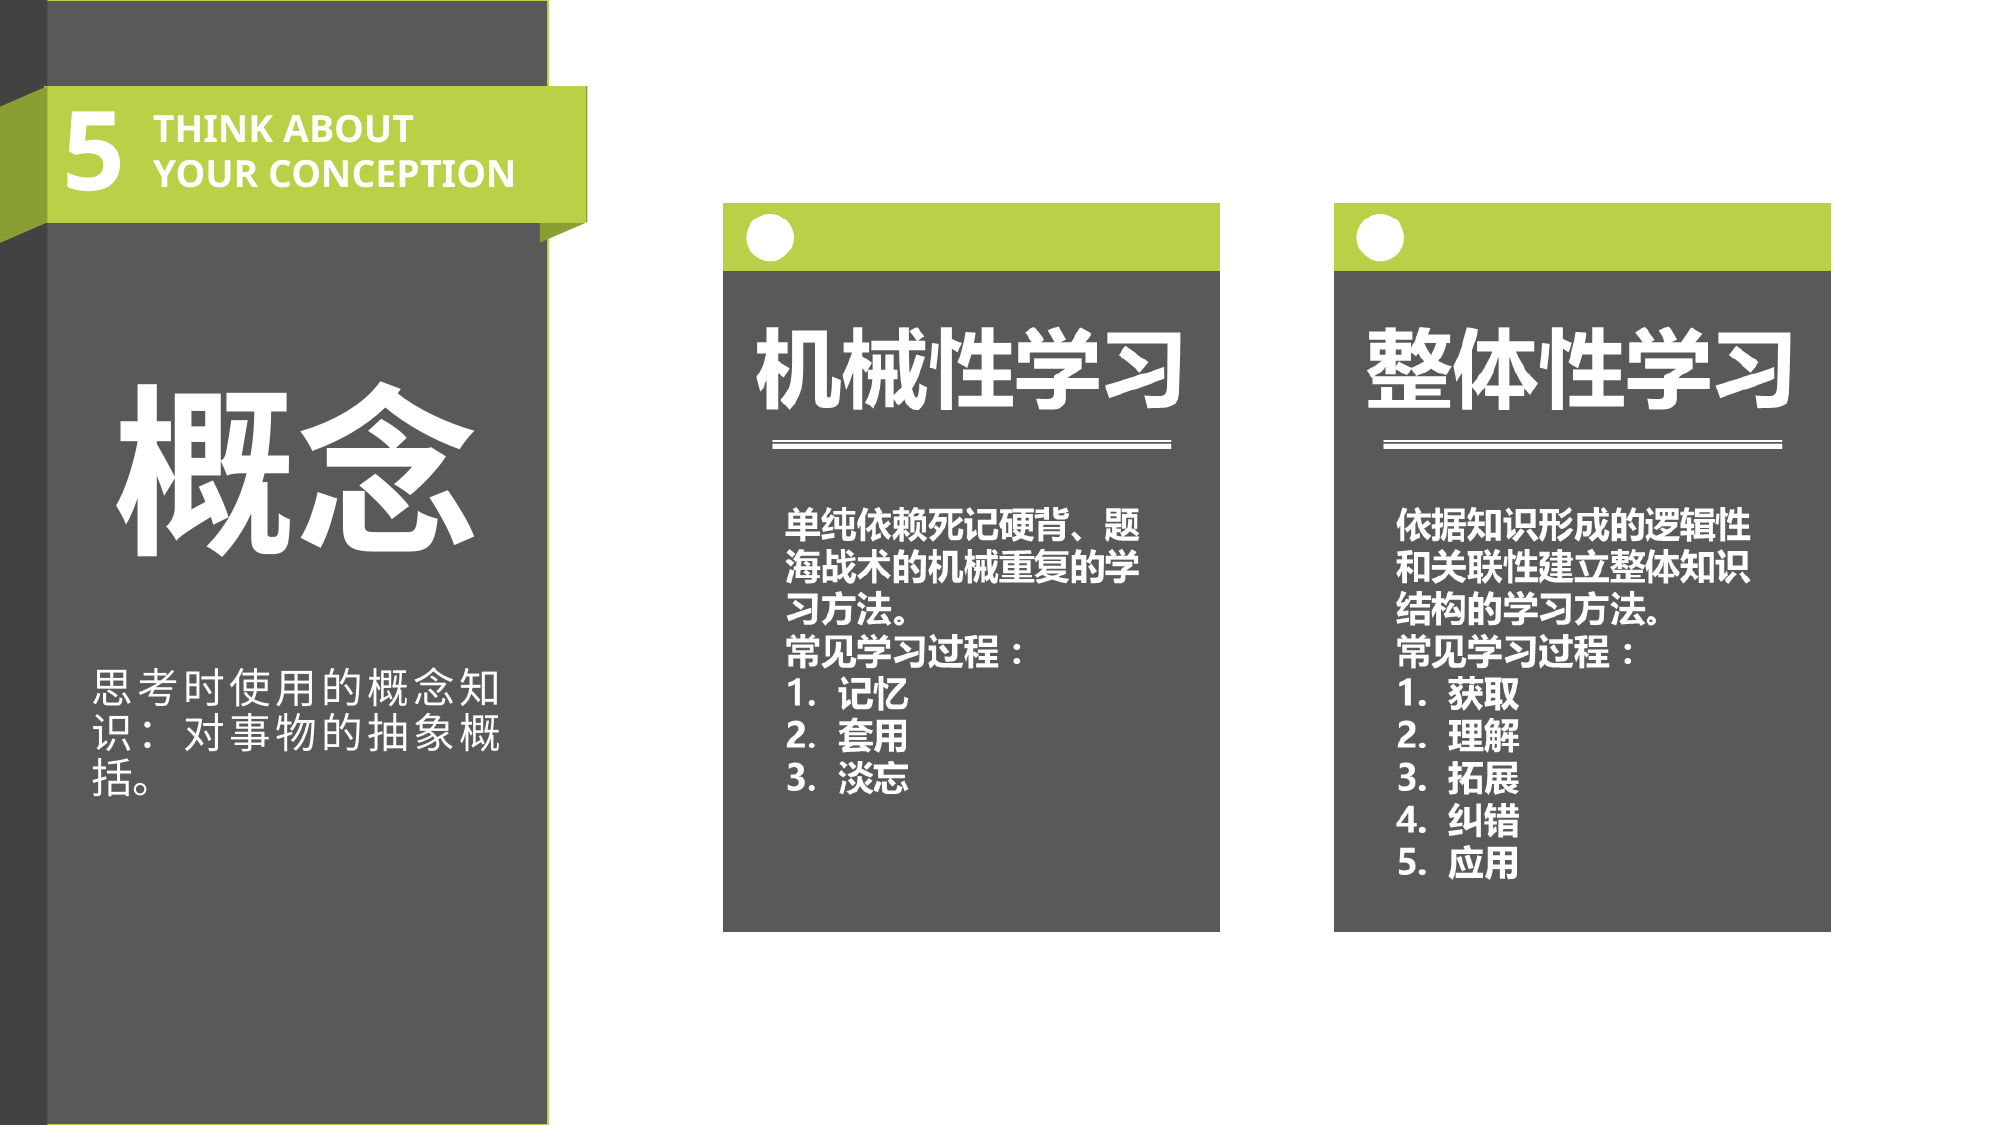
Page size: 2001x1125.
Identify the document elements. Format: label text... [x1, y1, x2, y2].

title 5 [47, 87, 548, 222]
picture [703, 203, 1850, 932]
list 概念 思考时使用的概念知识：对事物的抽象概括。 [76, 375, 517, 921]
text_box THINK ABOUT YOUR CONCEPTION [138, 97, 548, 203]
